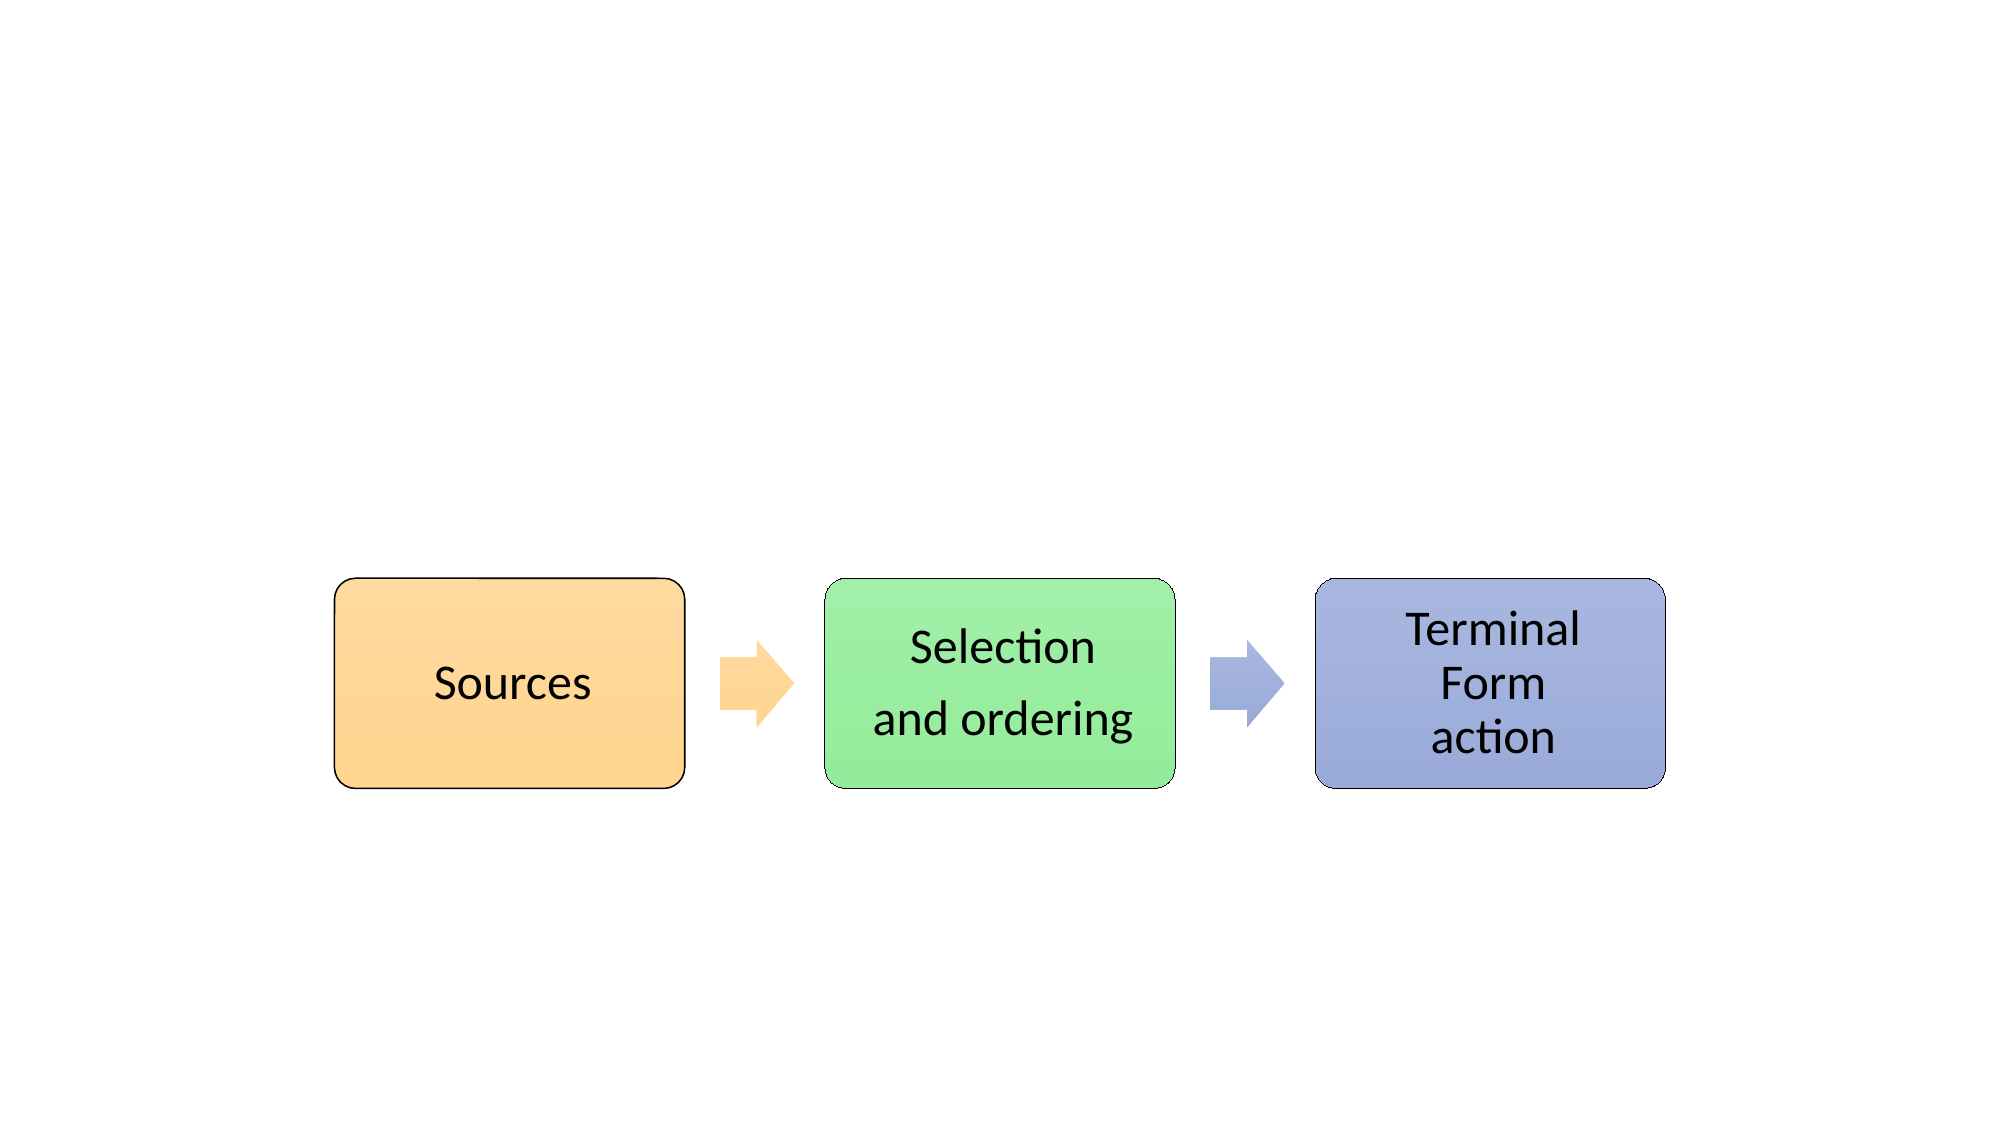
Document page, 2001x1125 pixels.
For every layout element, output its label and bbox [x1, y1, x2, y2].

text_box [333, 545, 1667, 821]
